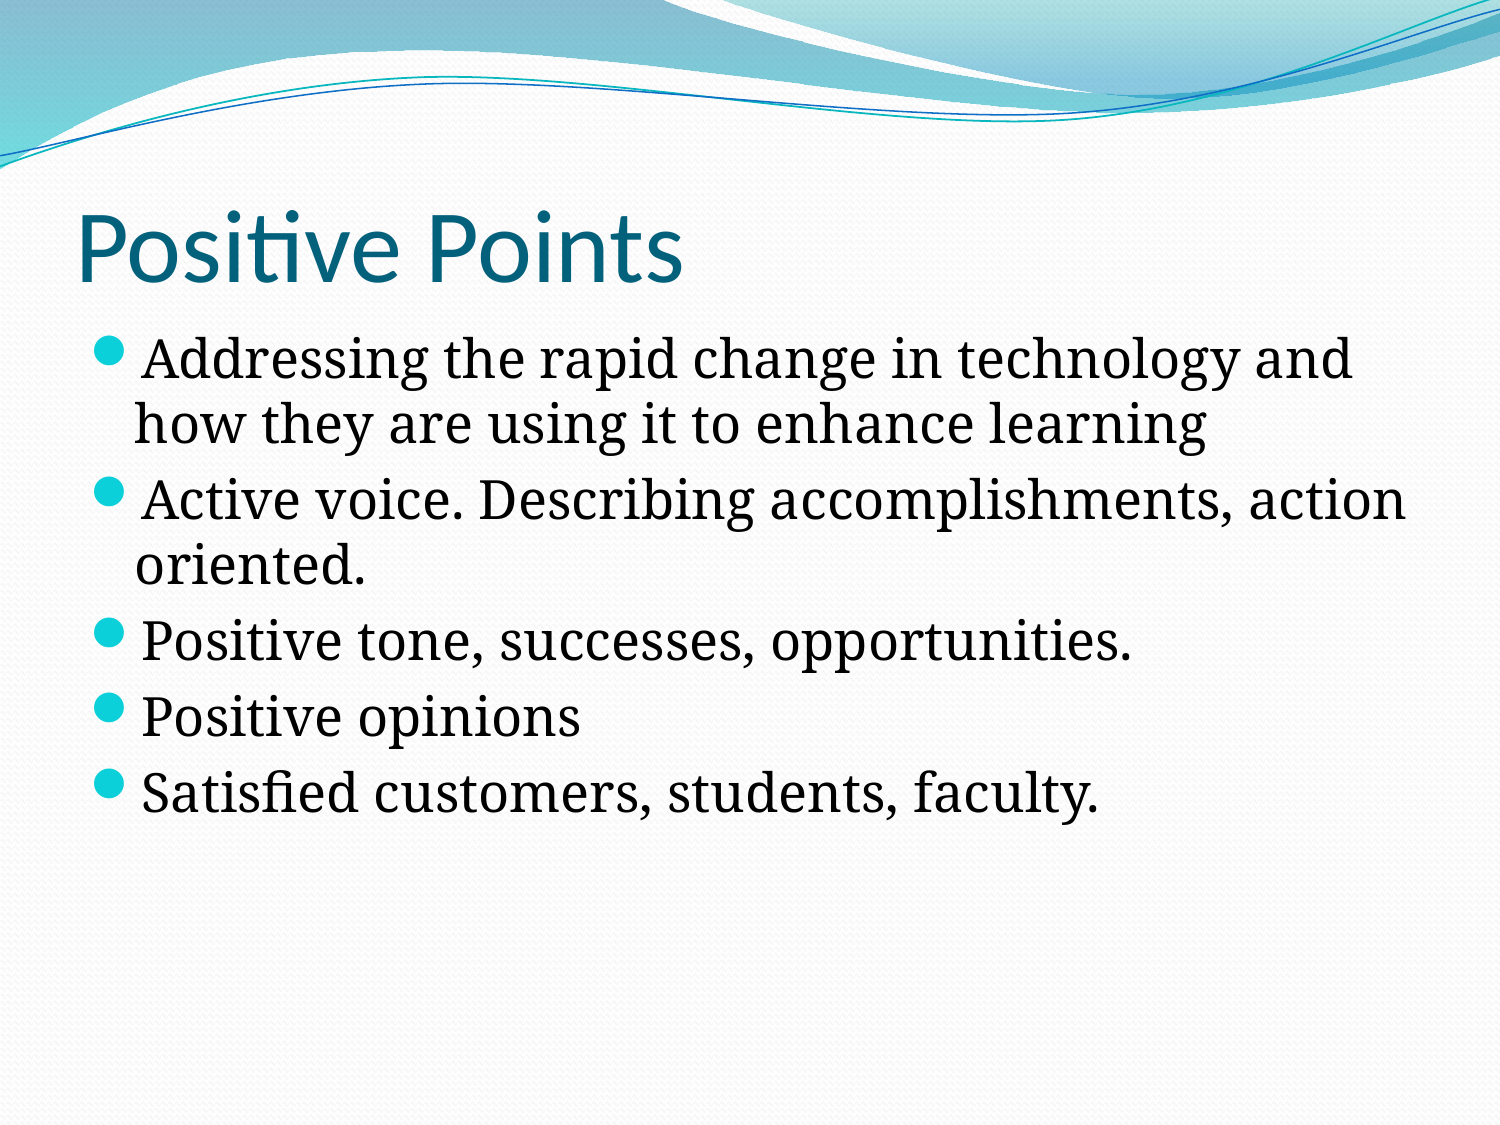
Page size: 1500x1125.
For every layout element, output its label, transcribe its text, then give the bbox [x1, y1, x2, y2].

title Positive Points [75, 115, 1425, 303]
list Addressing the rapid change in technology and how they are using it to enhance learning Active voice. Describing accomplishments, action oriented. Positive tone, successes, opportunities. Positive opinions Satisfied customers, students, faculty. [75, 317, 1425, 1038]
